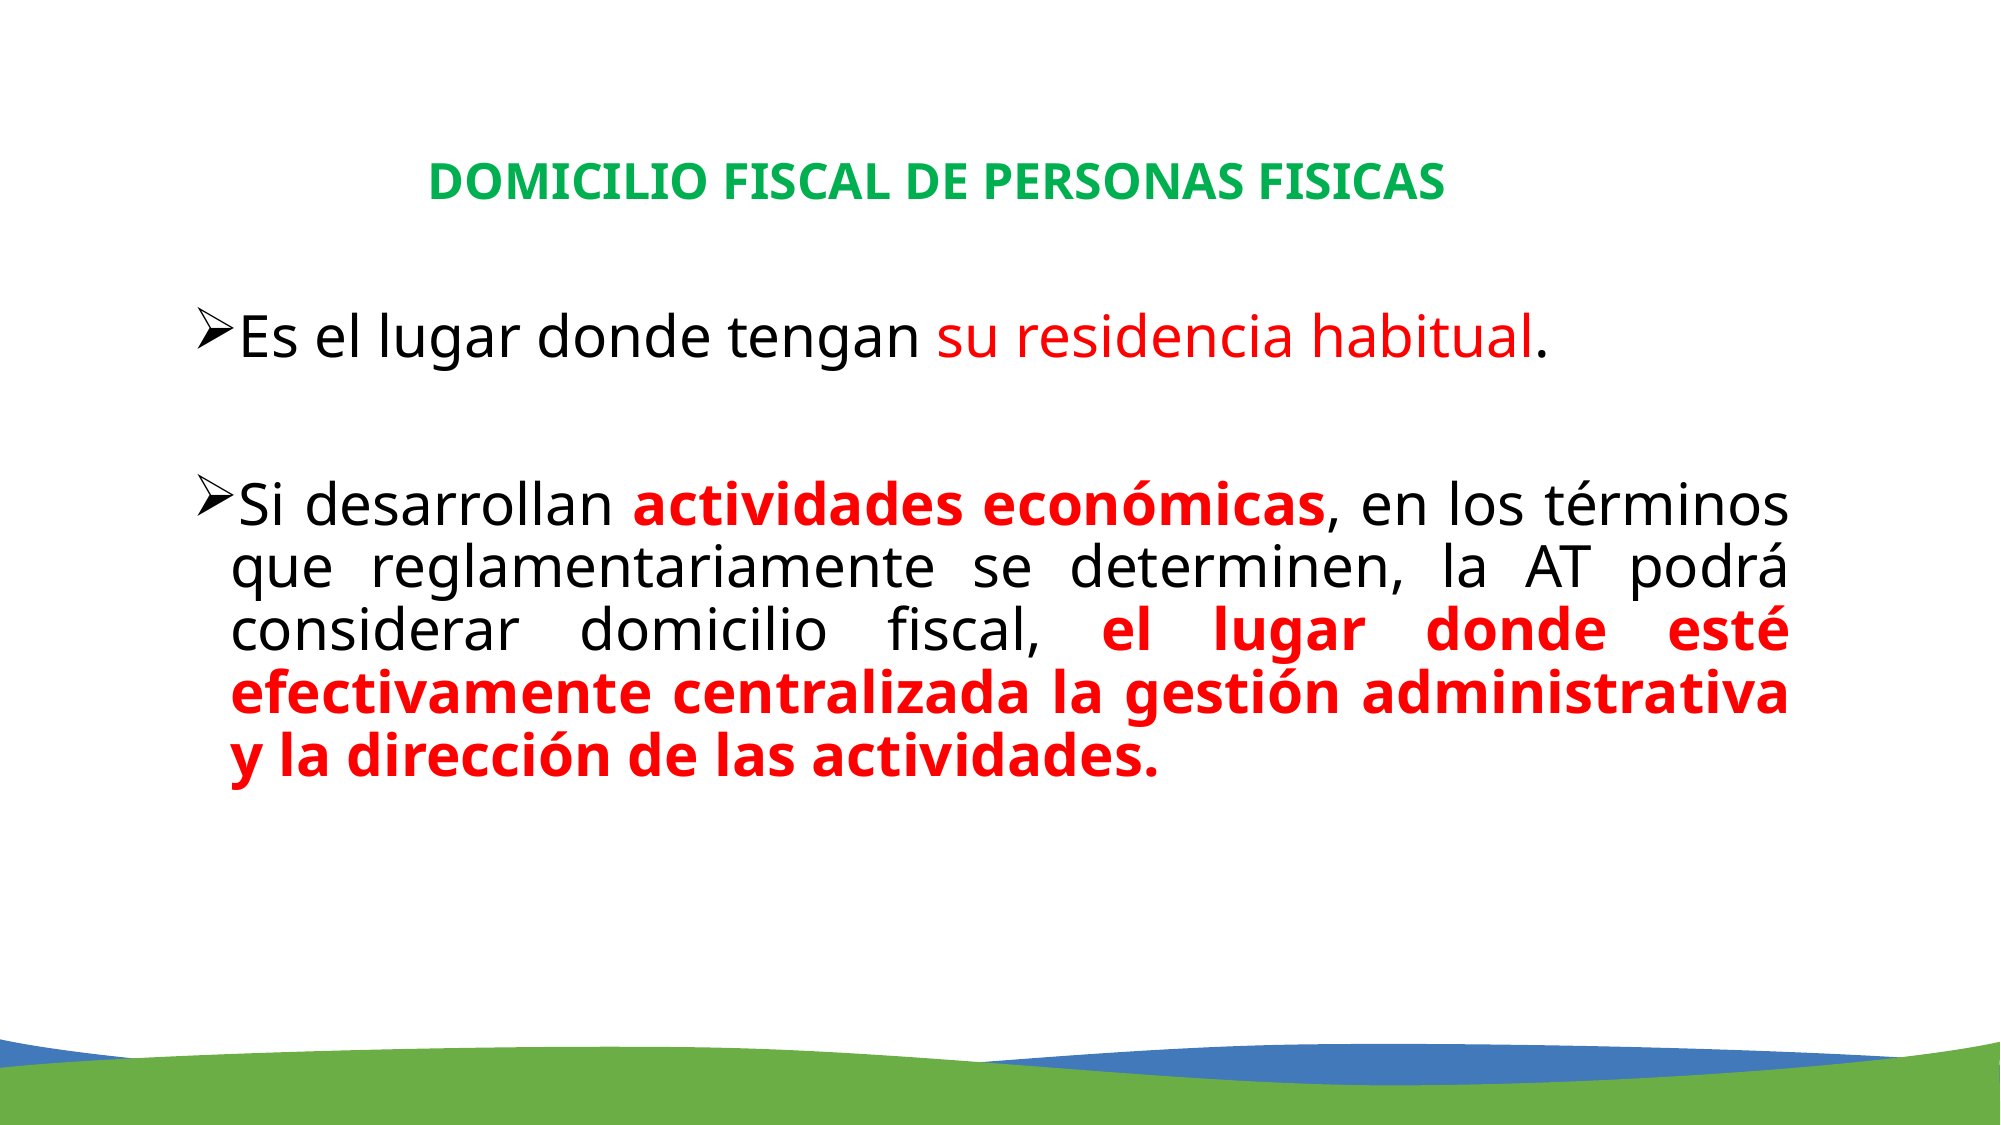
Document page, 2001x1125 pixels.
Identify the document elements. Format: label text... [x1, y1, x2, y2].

text_box Es el lugar donde tengan su residencia habitual. Si desarrollan actividades económicas, en los términos que reglamentariamente se determinen, la AT podrá considerar domicilio fiscal, el lugar donde esté efectivamente centralizada la gestión administrativa y la dirección de las actividades. [177, 299, 1806, 1024]
title DOMICILIO FISCAL DE PERSONAS FISICAS [412, 62, 1603, 241]
